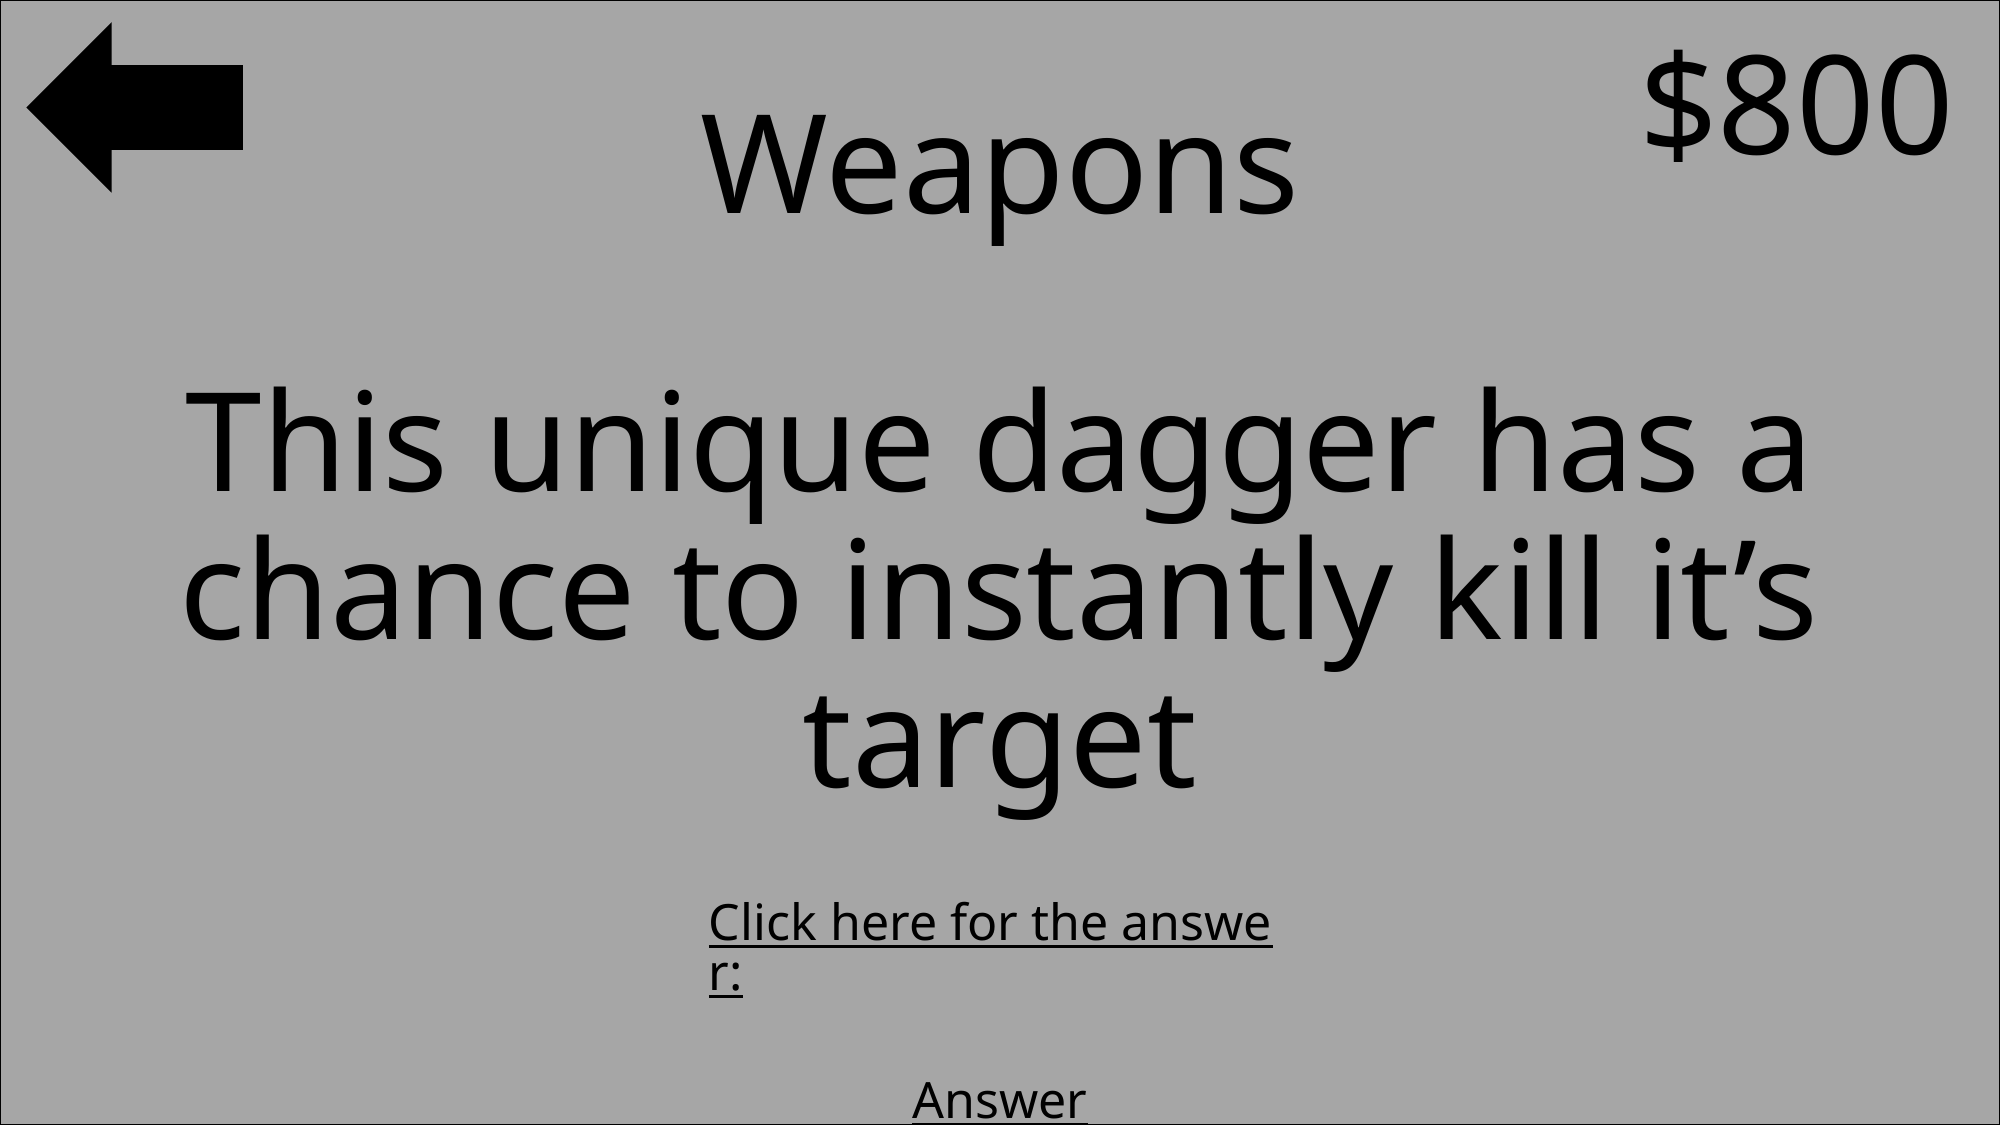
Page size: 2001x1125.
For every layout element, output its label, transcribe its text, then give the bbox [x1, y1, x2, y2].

text_box $800 [1593, 1, 2000, 219]
text_box Click here for the answer: Answer [694, 883, 1306, 1095]
text_box [0, 0, 2000, 1125]
text_box Weapons [137, 59, 1863, 278]
text_box This unique dagger has a chance to instantly kill it’s target [158, 364, 1842, 839]
text_box [26, 22, 243, 193]
